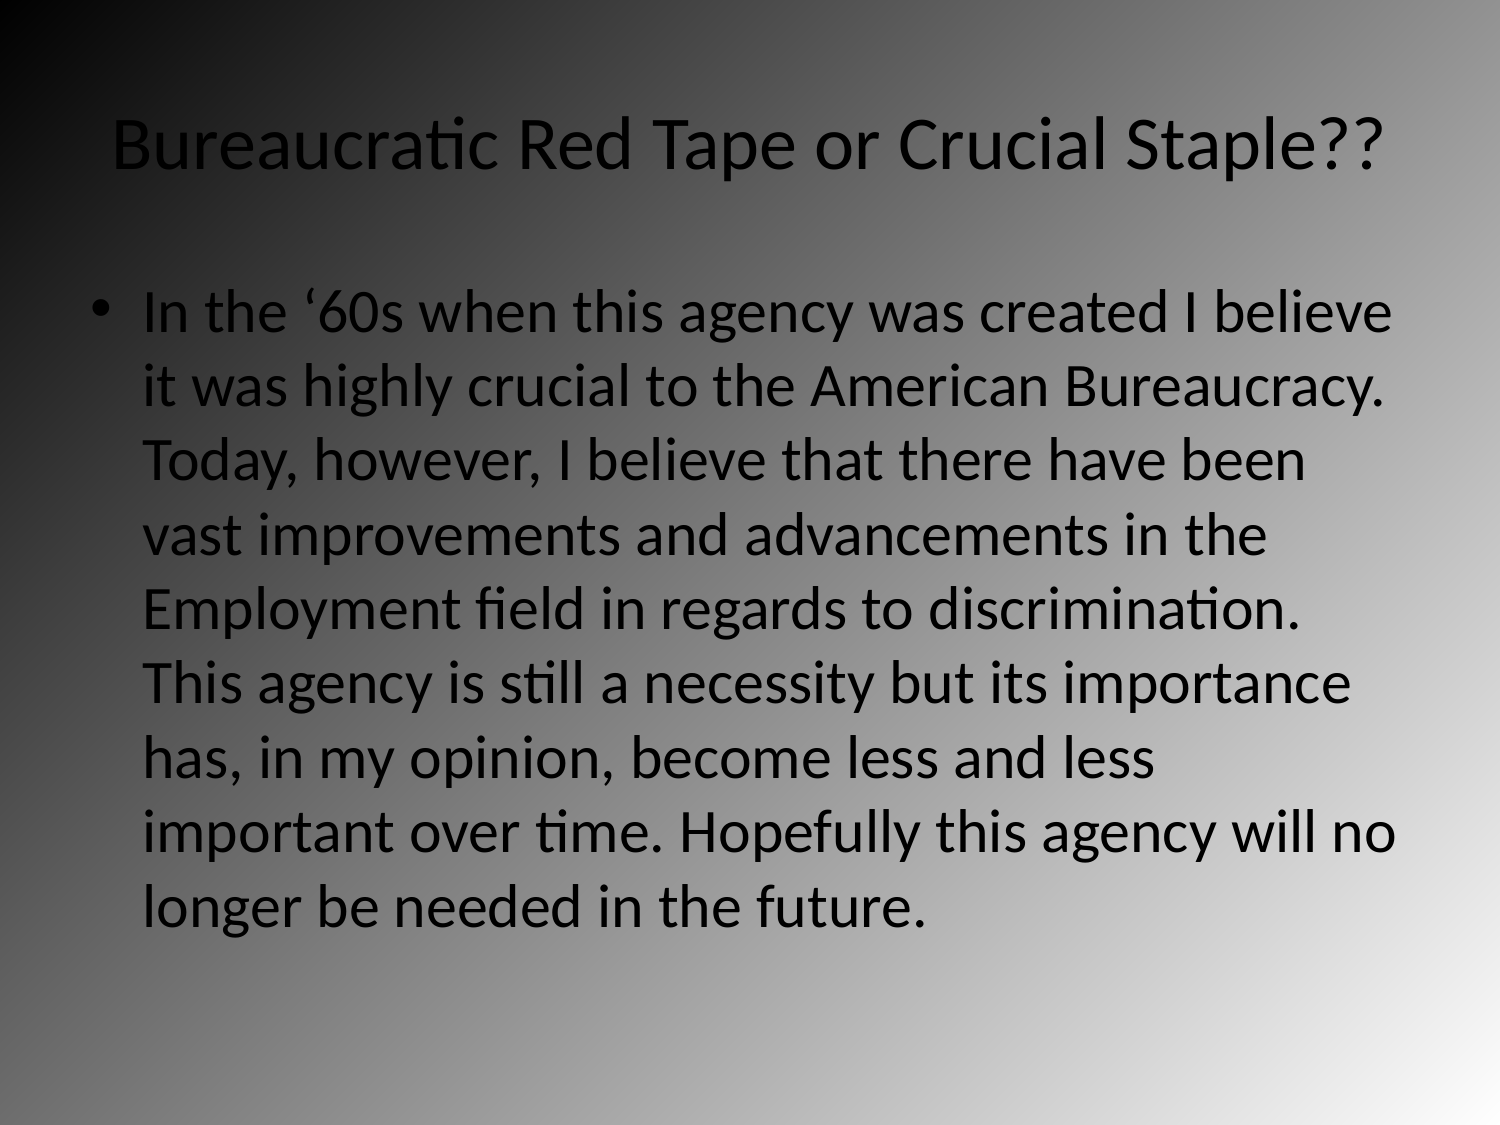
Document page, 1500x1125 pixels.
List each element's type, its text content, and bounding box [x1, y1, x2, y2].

title Bureaucratic Red Tape or Crucial Staple?? [75, 45, 1425, 233]
list In the ‘60s when this agency was created I believe it was highly crucial to the American Bureaucracy. Today, however, I believe that there have been vast improvements and advancements in the Employment field in regards to discrimination. This agency is still a necessity but its importance has, in my opinion, become less and less important over time. Hopefully this agency will no longer be needed in the future. [75, 262, 1425, 1005]
